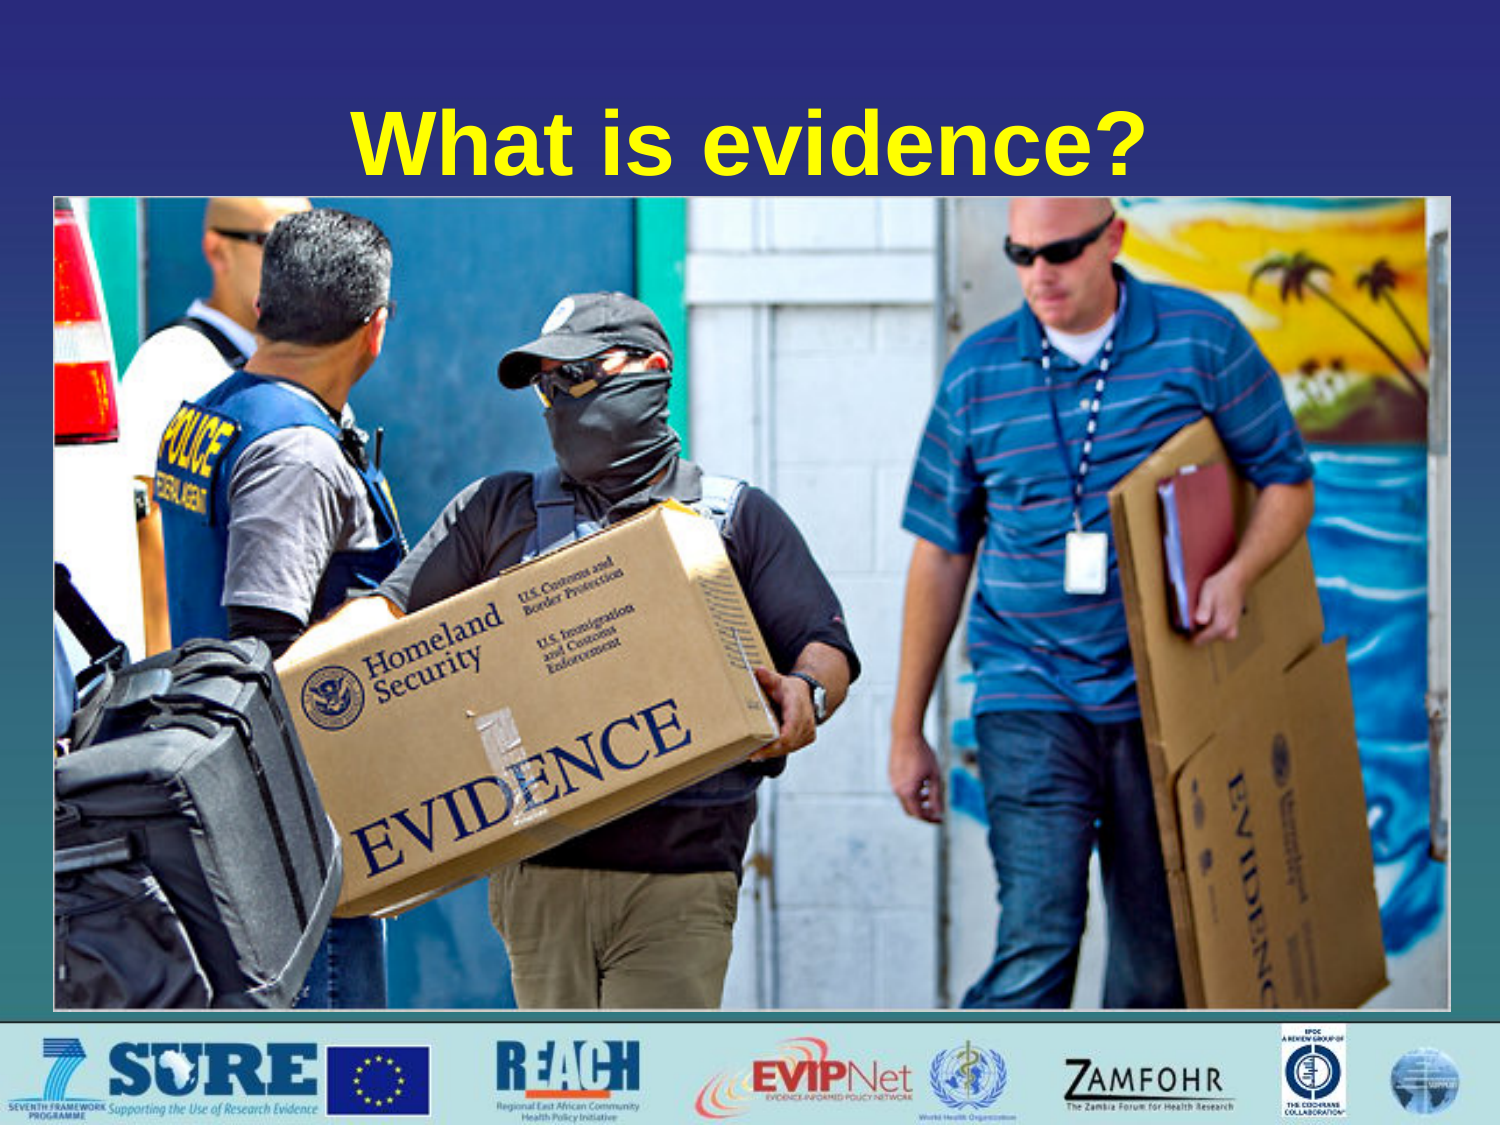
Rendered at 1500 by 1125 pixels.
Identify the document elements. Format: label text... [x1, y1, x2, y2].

picture [0, 0, 1500, 1125]
title What is evidence? [74, 44, 1426, 194]
